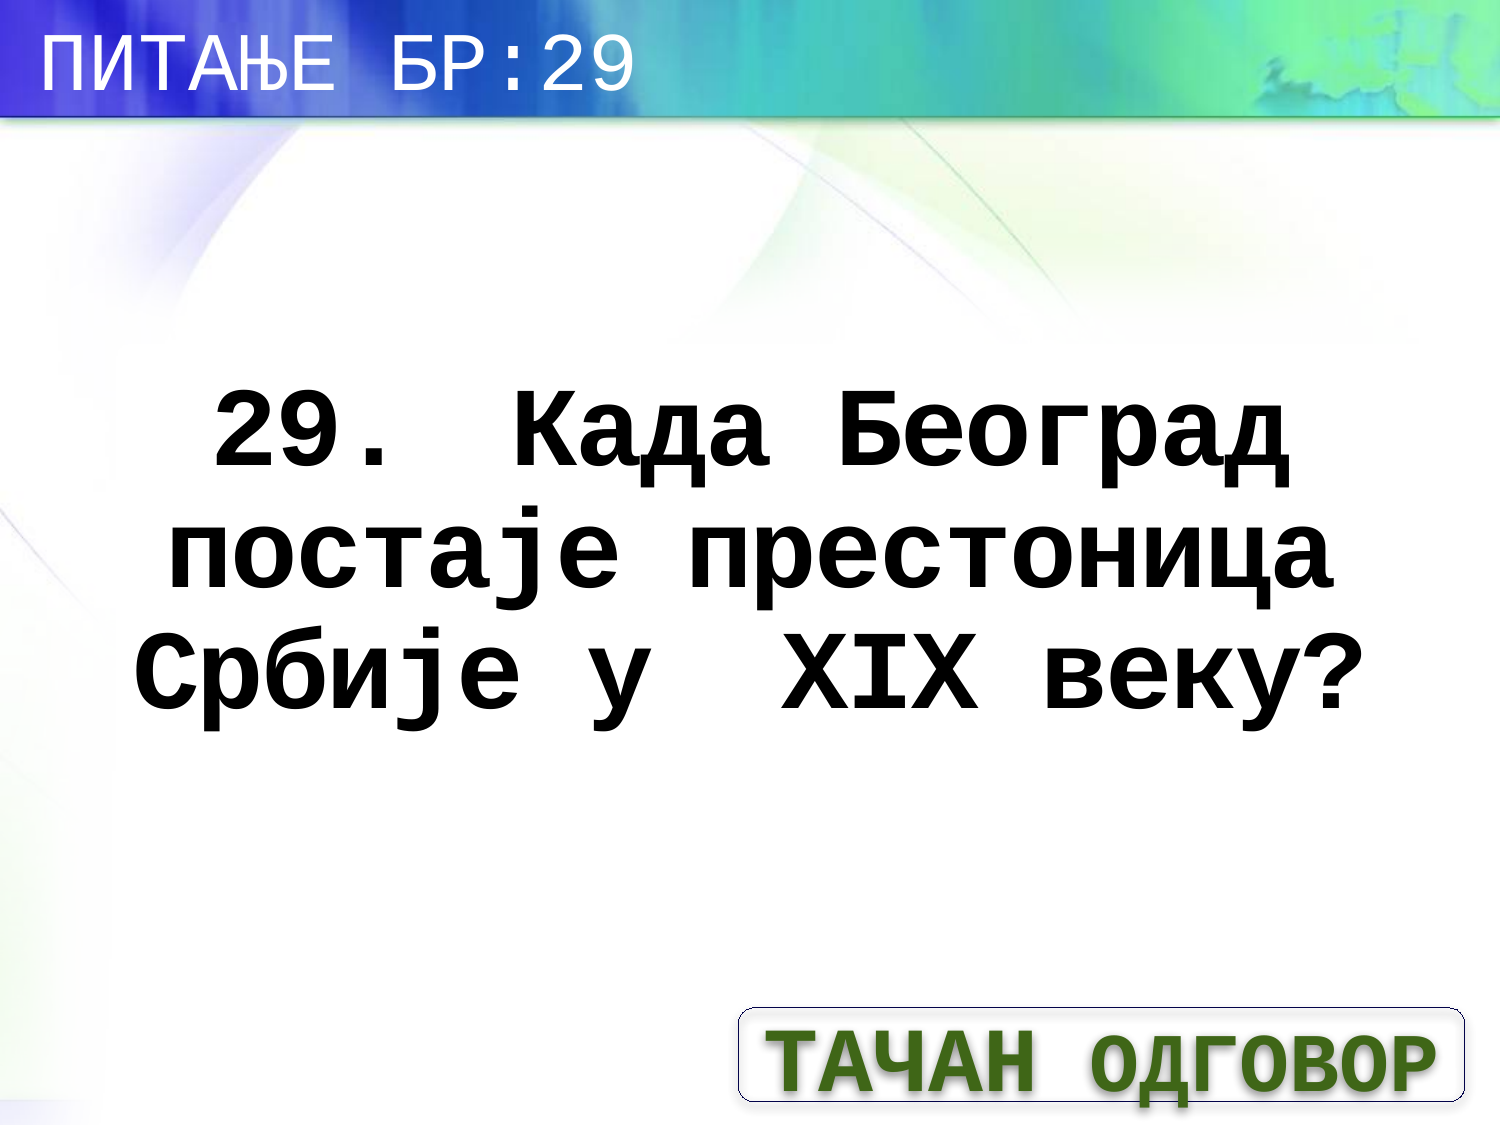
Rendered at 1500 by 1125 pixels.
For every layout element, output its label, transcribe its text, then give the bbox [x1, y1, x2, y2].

picture [0, 0, 1500, 1125]
title 29. Када Београд постаје престоница Србије у XIX веку? [93, 152, 1407, 950]
text_box ТАЧАН ОДГОВОР [738, 1007, 1465, 1102]
text_box ПИТАЊЕ БР:29 [23, 0, 692, 115]
